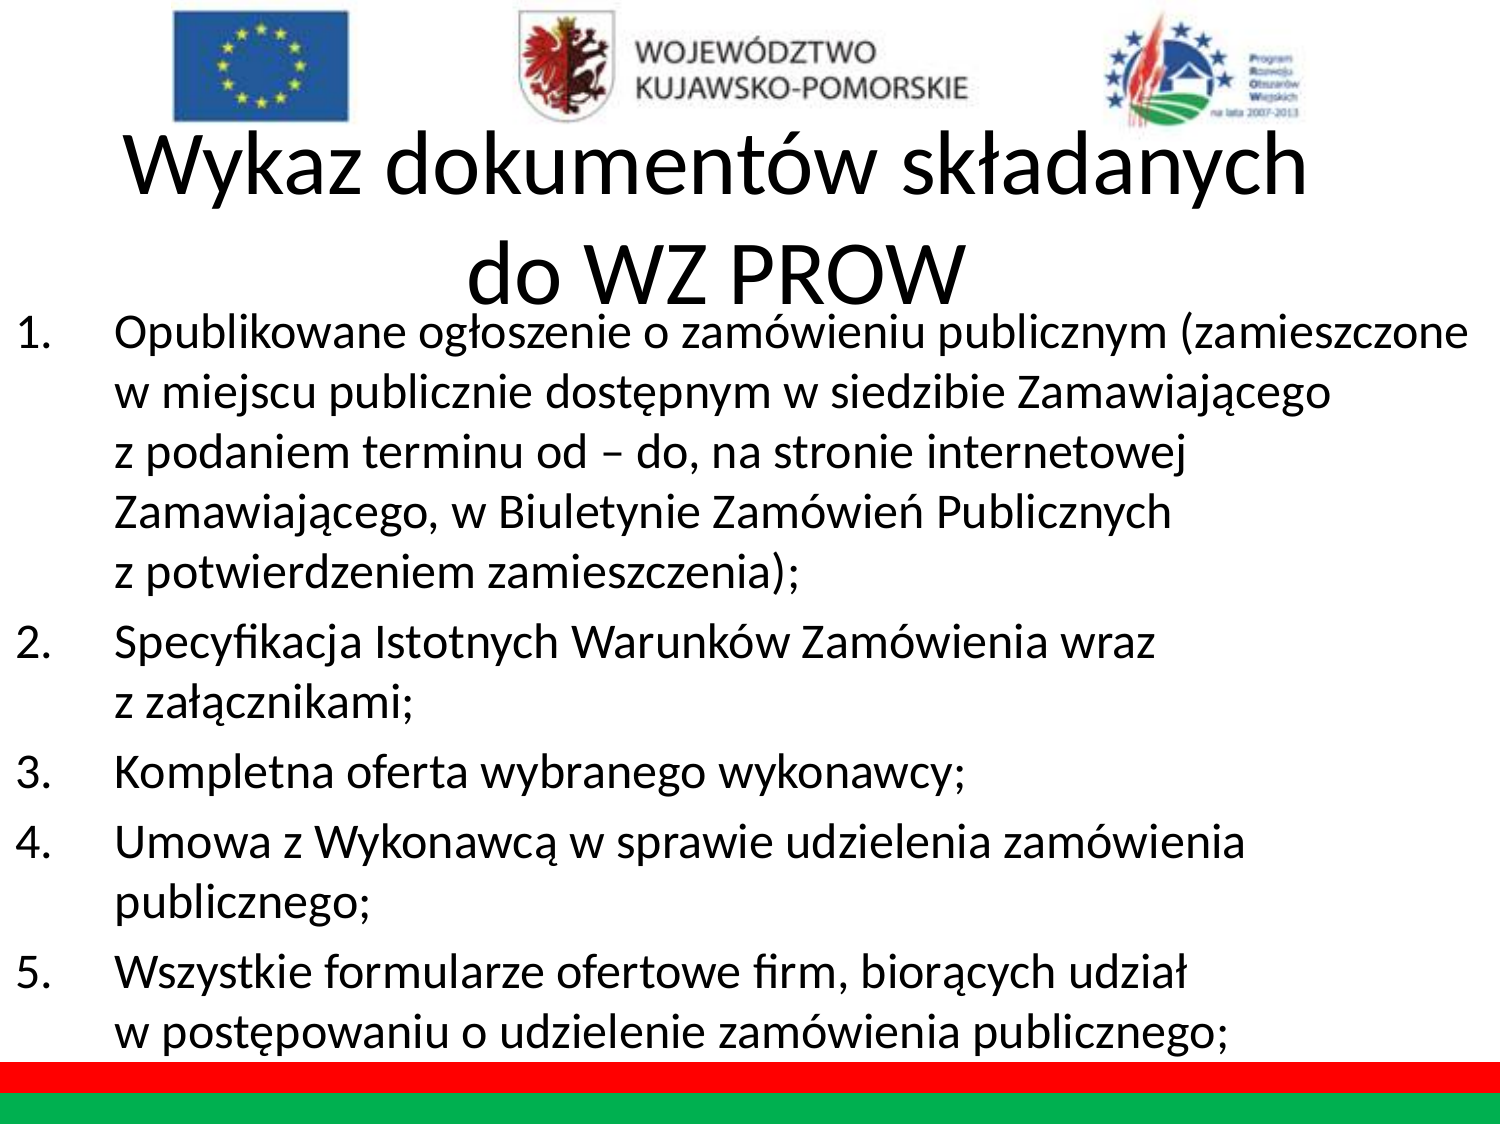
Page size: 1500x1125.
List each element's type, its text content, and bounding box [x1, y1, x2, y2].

picture [171, 0, 1310, 90]
title Wykaz dokumentów składanych do WZ PROW [53, 90, 1402, 290]
list Opublikowane ogłoszenie o zamówieniu publicznym (zamieszczone w miejscu publicznie dostępnym w siedzibie Zamawiającego z podaniem terminu od – do, na stronie internetowej Zamawiającego, w Biuletynie Zamówień Publicznych z potwierdzeniem zamieszczenia); Specyfikacja Istotnych Warunków Zamówienia wraz z załącznikami; Kompletna oferta wybranego wykonawcy; Umowa z Wykonawcą w sprawie udzielenia zamówienia publicznego; Wszystkie formularze ofertowe firm, biorących udział w postępowaniu o udzielenie zamówienia publicznego; [0, 290, 1500, 1085]
